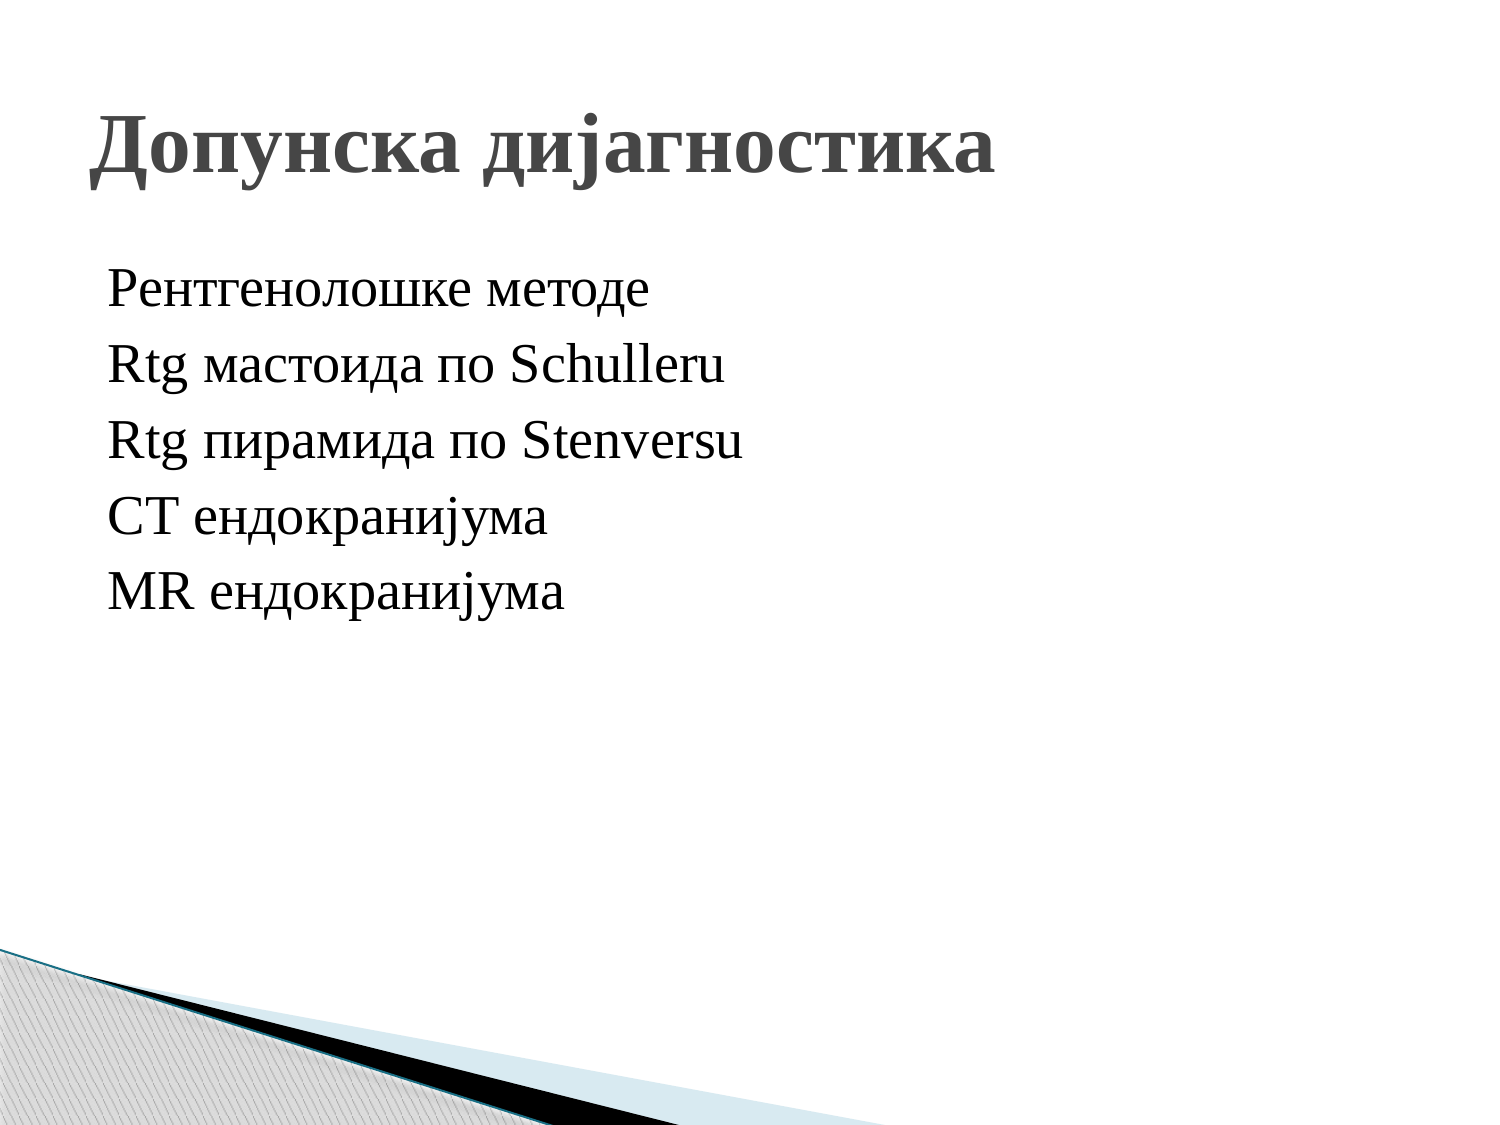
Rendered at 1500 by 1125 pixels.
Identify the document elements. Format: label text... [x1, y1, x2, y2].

title Допунска дијагностика [75, 45, 1425, 233]
list Рентгенолошке методе Rtg мастоида пo Schulleru Rtg пирамида пo Stenversu CТ ендокранијума MR ендокранијума [75, 243, 1425, 986]
